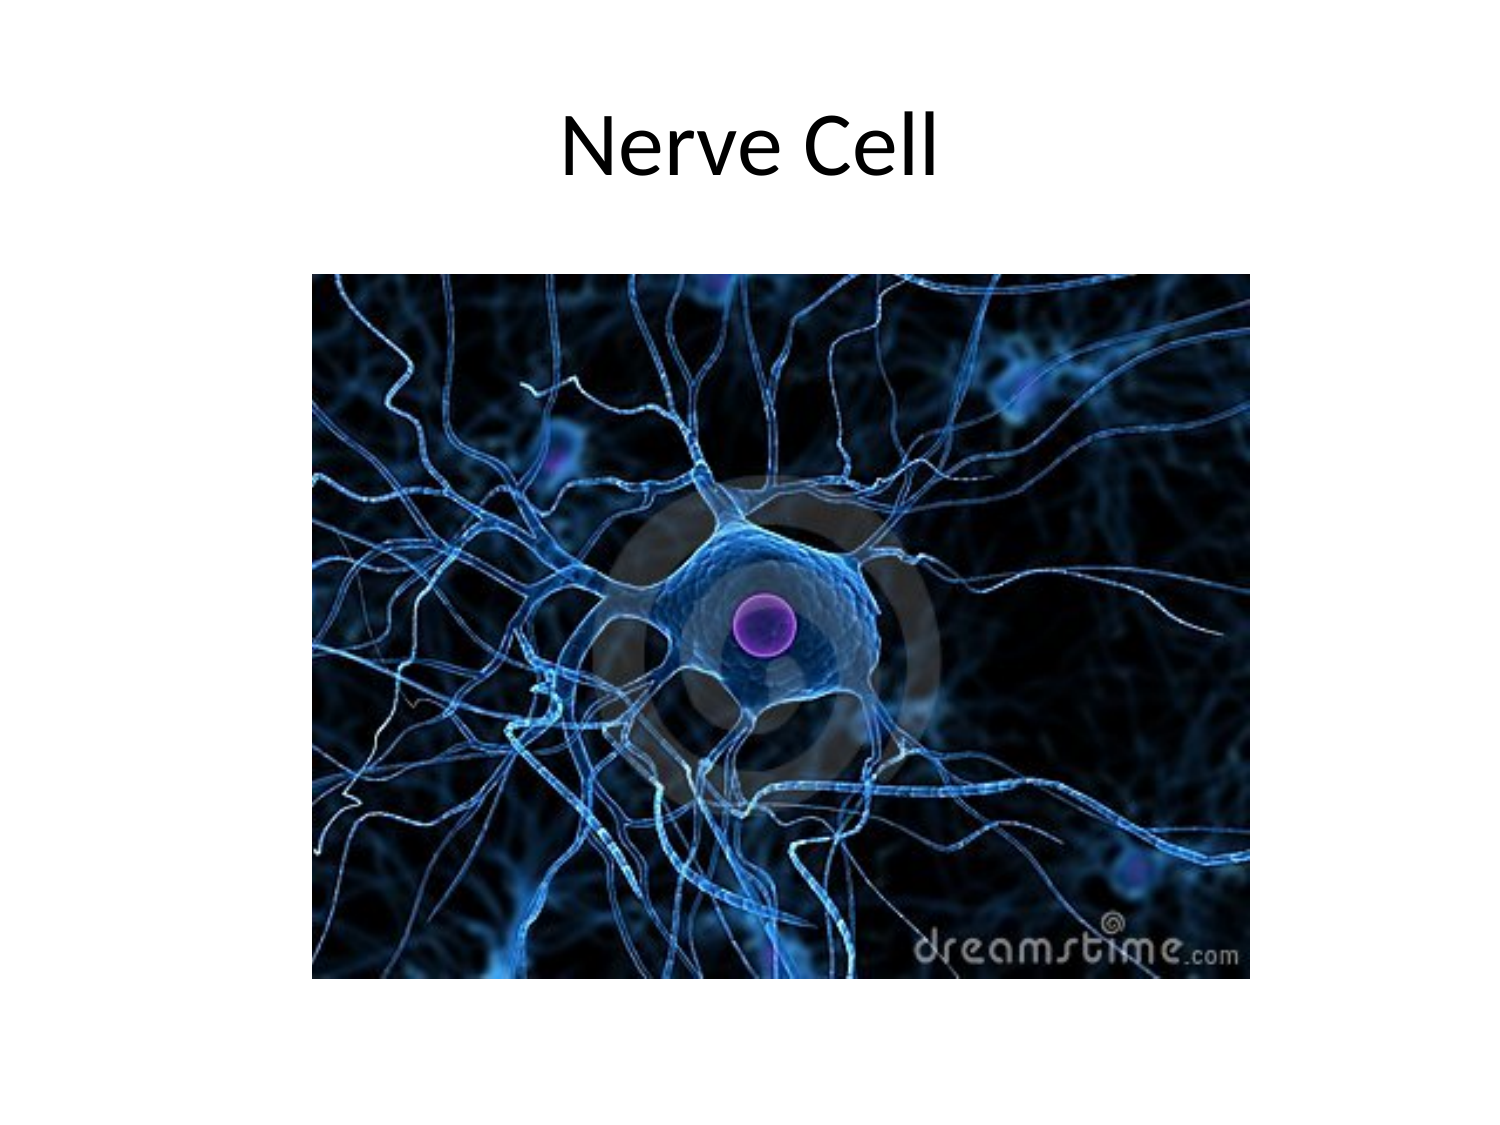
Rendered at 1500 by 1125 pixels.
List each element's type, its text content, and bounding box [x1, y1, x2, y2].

title Nerve Cell [75, 45, 1425, 233]
picture [312, 274, 1251, 979]
